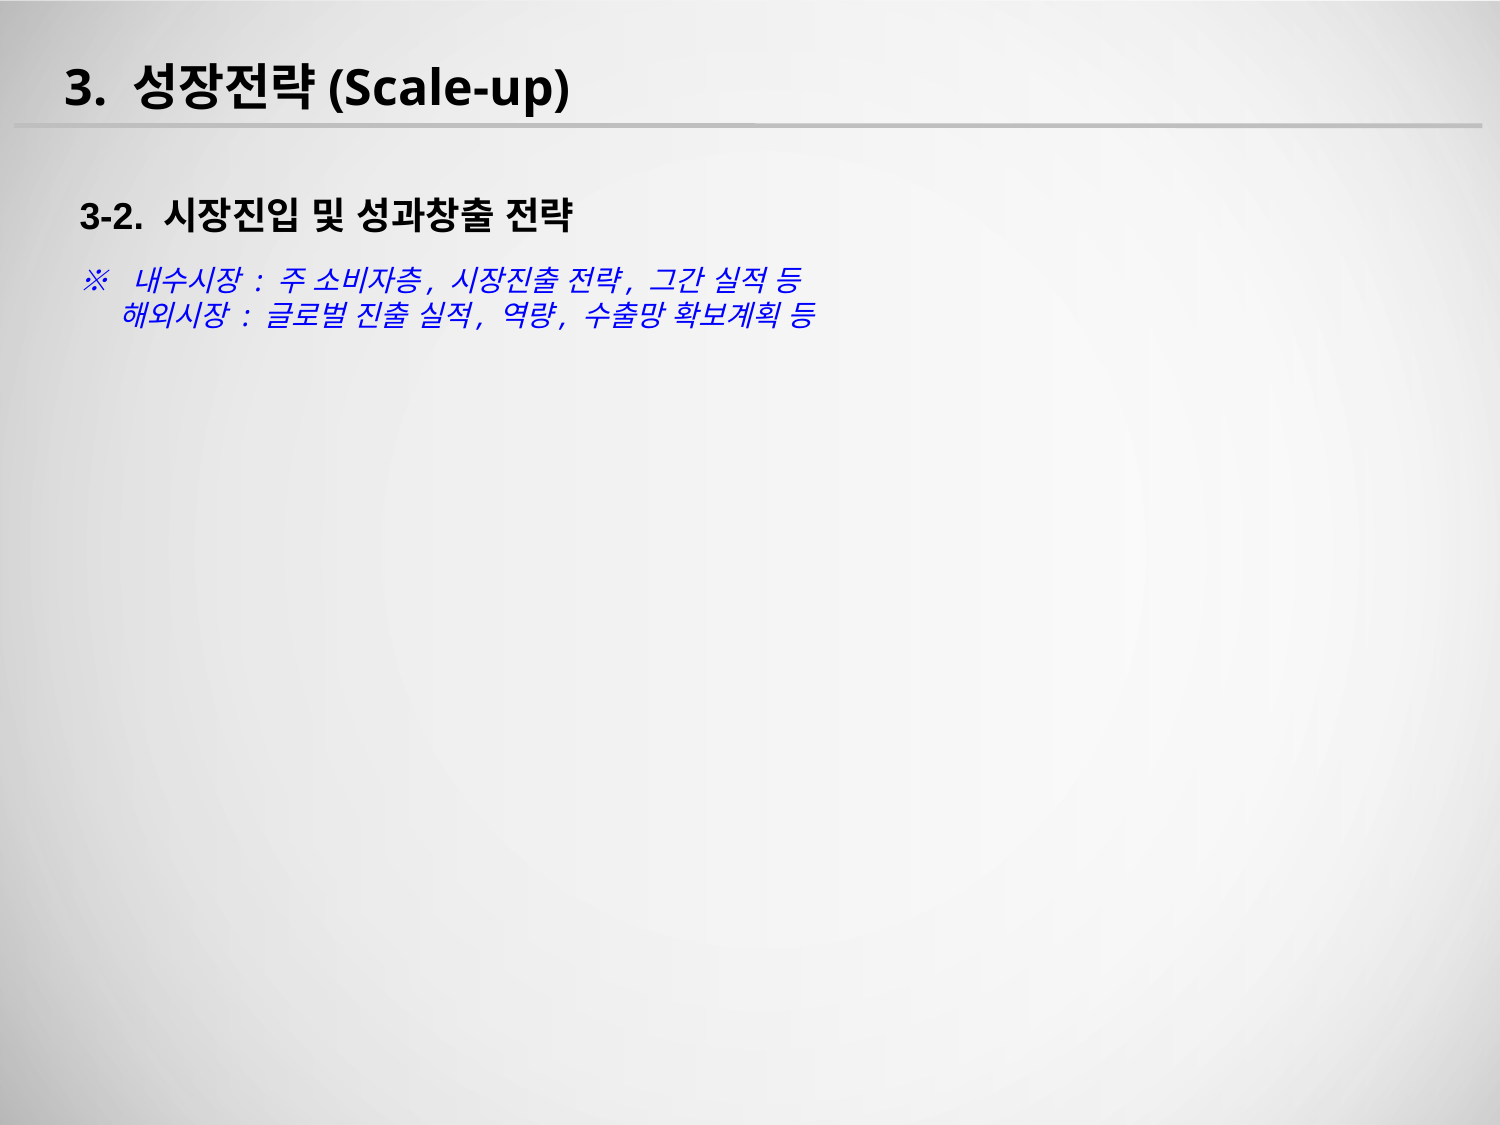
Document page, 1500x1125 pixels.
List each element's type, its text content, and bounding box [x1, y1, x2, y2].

text_box 3. 성장전략(Scale-up) [49, 47, 1483, 123]
text_box 3-2. 시장진입 및 성과창출 전략 ※ 내수시장 : 주 소비자층, 시장진출 전략, 그간 실적 등 해외시장 : 글로벌 진출 실적, 역량, 수출망 확보계획 등 [64, 184, 1483, 340]
